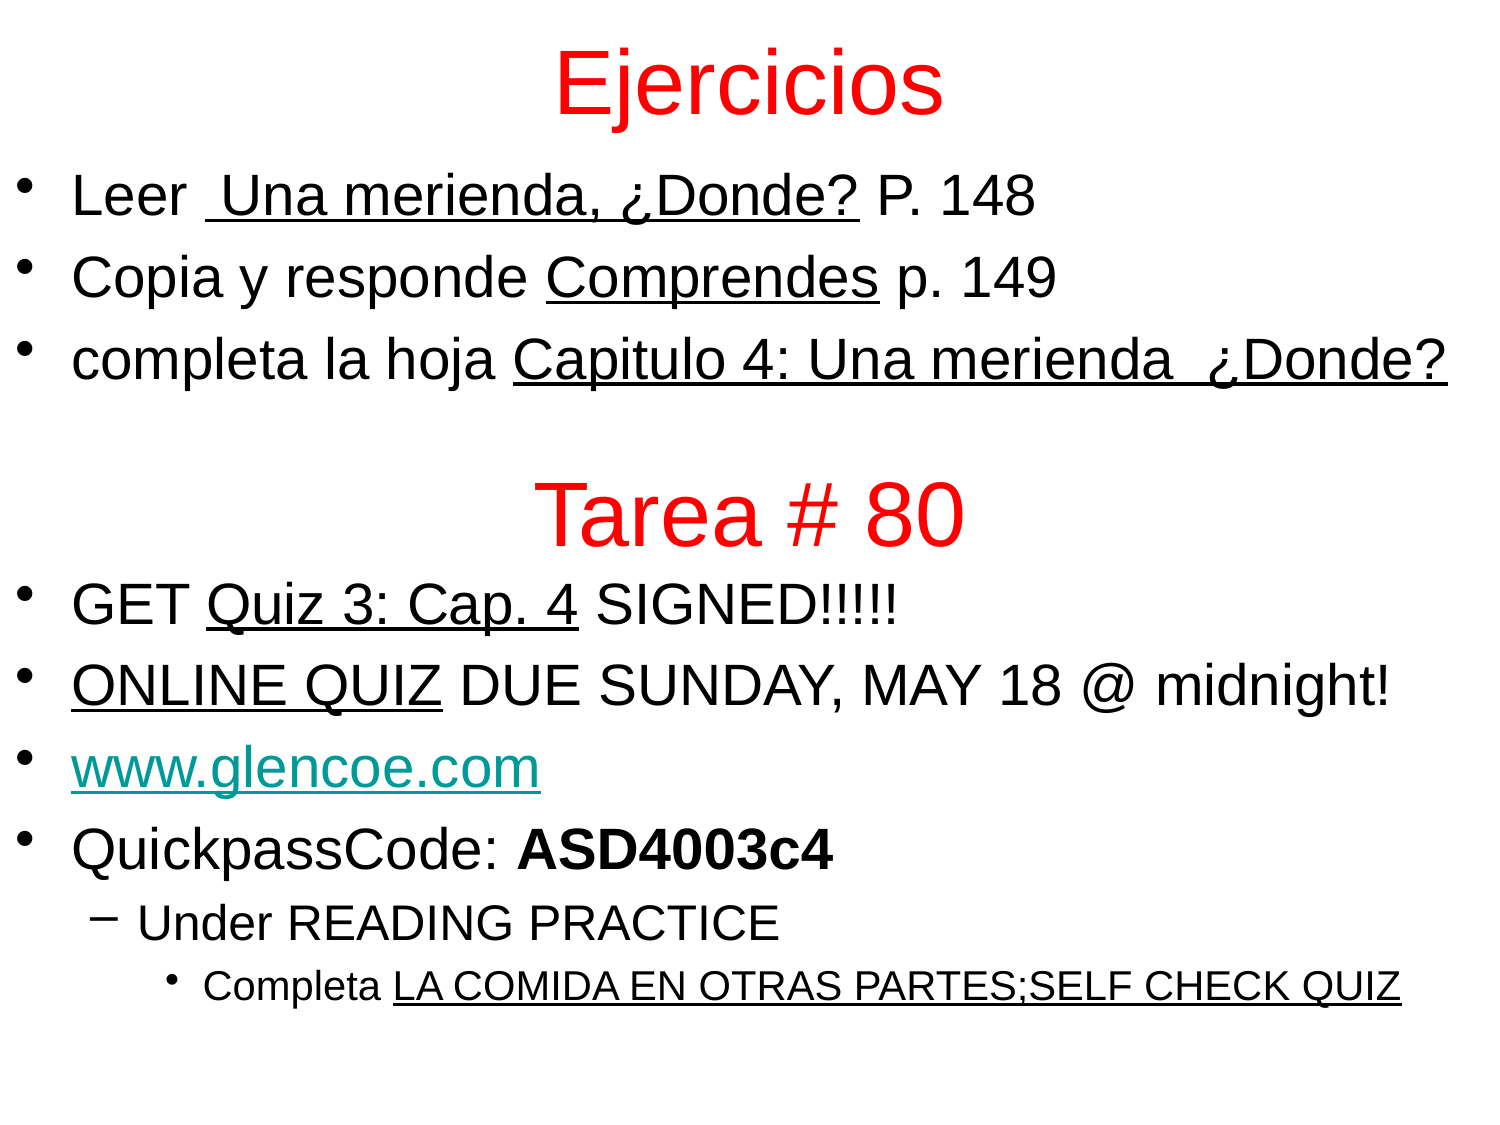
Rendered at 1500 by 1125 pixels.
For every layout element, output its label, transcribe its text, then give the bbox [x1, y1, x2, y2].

list Leer Una merienda, ¿Donde? P. 148 Copia y responde Comprendes p. 149 completa la hoja Capitulo 4: Una merienda ¿Donde? GET Quiz 3: Cap. 4 SIGNED!!!!! ONLINE QUIZ DUE SUNDAY, MAY 18 @ midnight! www.glencoe.com QuickpassCode: ASD4003c4 Under READING PRACTICE Completa LA COMIDA EN OTRAS PARTES;SELF CHECK QUIZ [0, 149, 1500, 1088]
text_box Tarea # 80 [74, 437, 1425, 583]
title Ejercicios [75, 4, 1425, 149]
